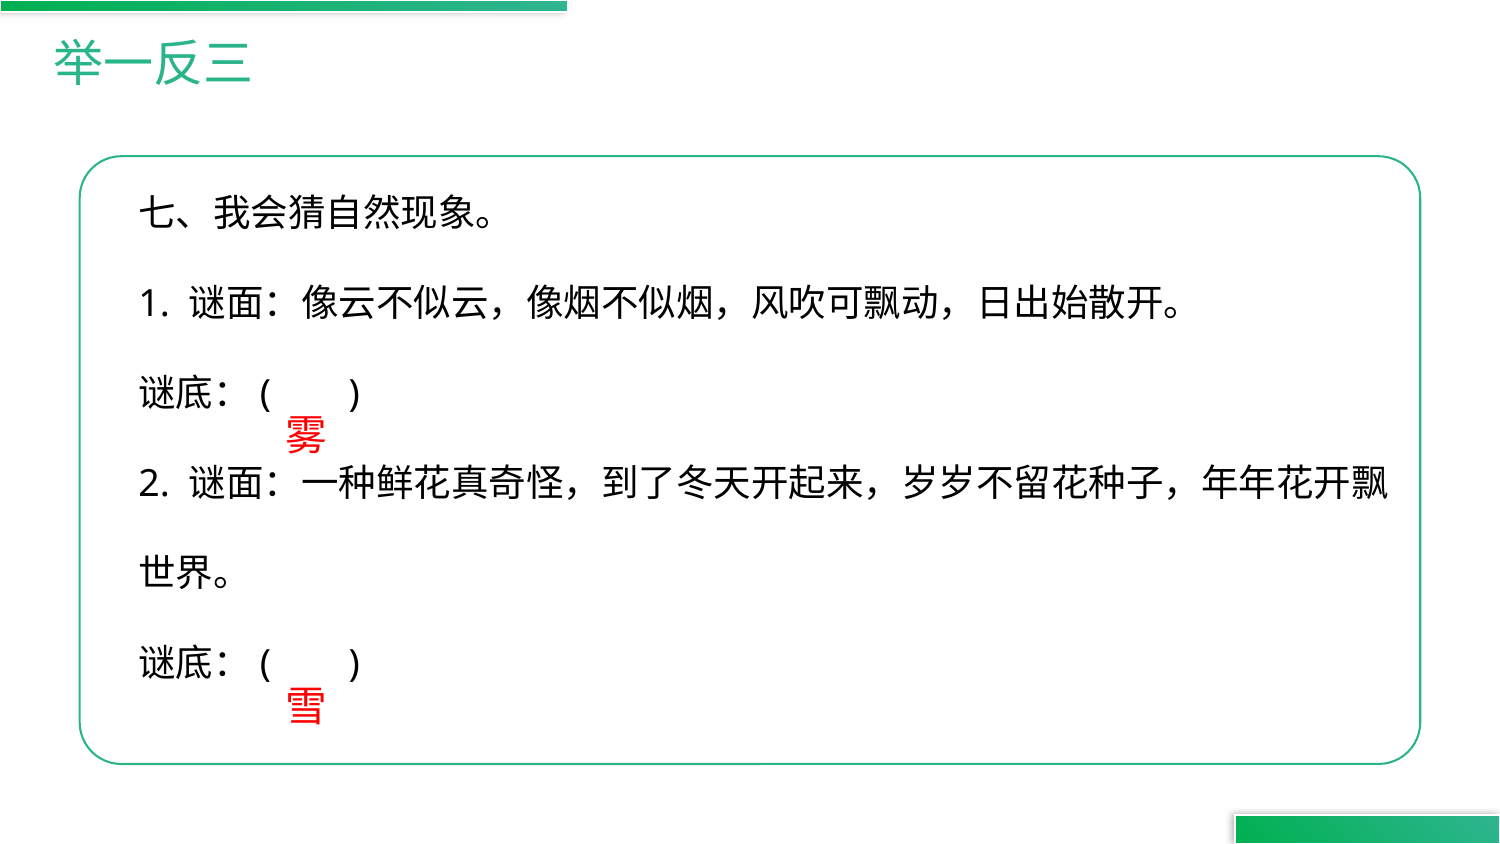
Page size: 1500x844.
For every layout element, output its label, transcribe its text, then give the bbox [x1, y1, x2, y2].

text_box 七、我会猜自然现象。 1. 谜面：像云不似云，像烟不似烟，风吹可飘动，日出始散开。 谜底：( ) 2. 谜面：一种鲜花真奇怪，到了冬天开起来，岁岁不留花种子，年年花开飘世界。 谜底：( ) [127, 93, 1418, 690]
text_box 雪 [273, 654, 344, 736]
text_box 雾 [273, 383, 390, 465]
list 举一反三 [41, 32, 382, 94]
